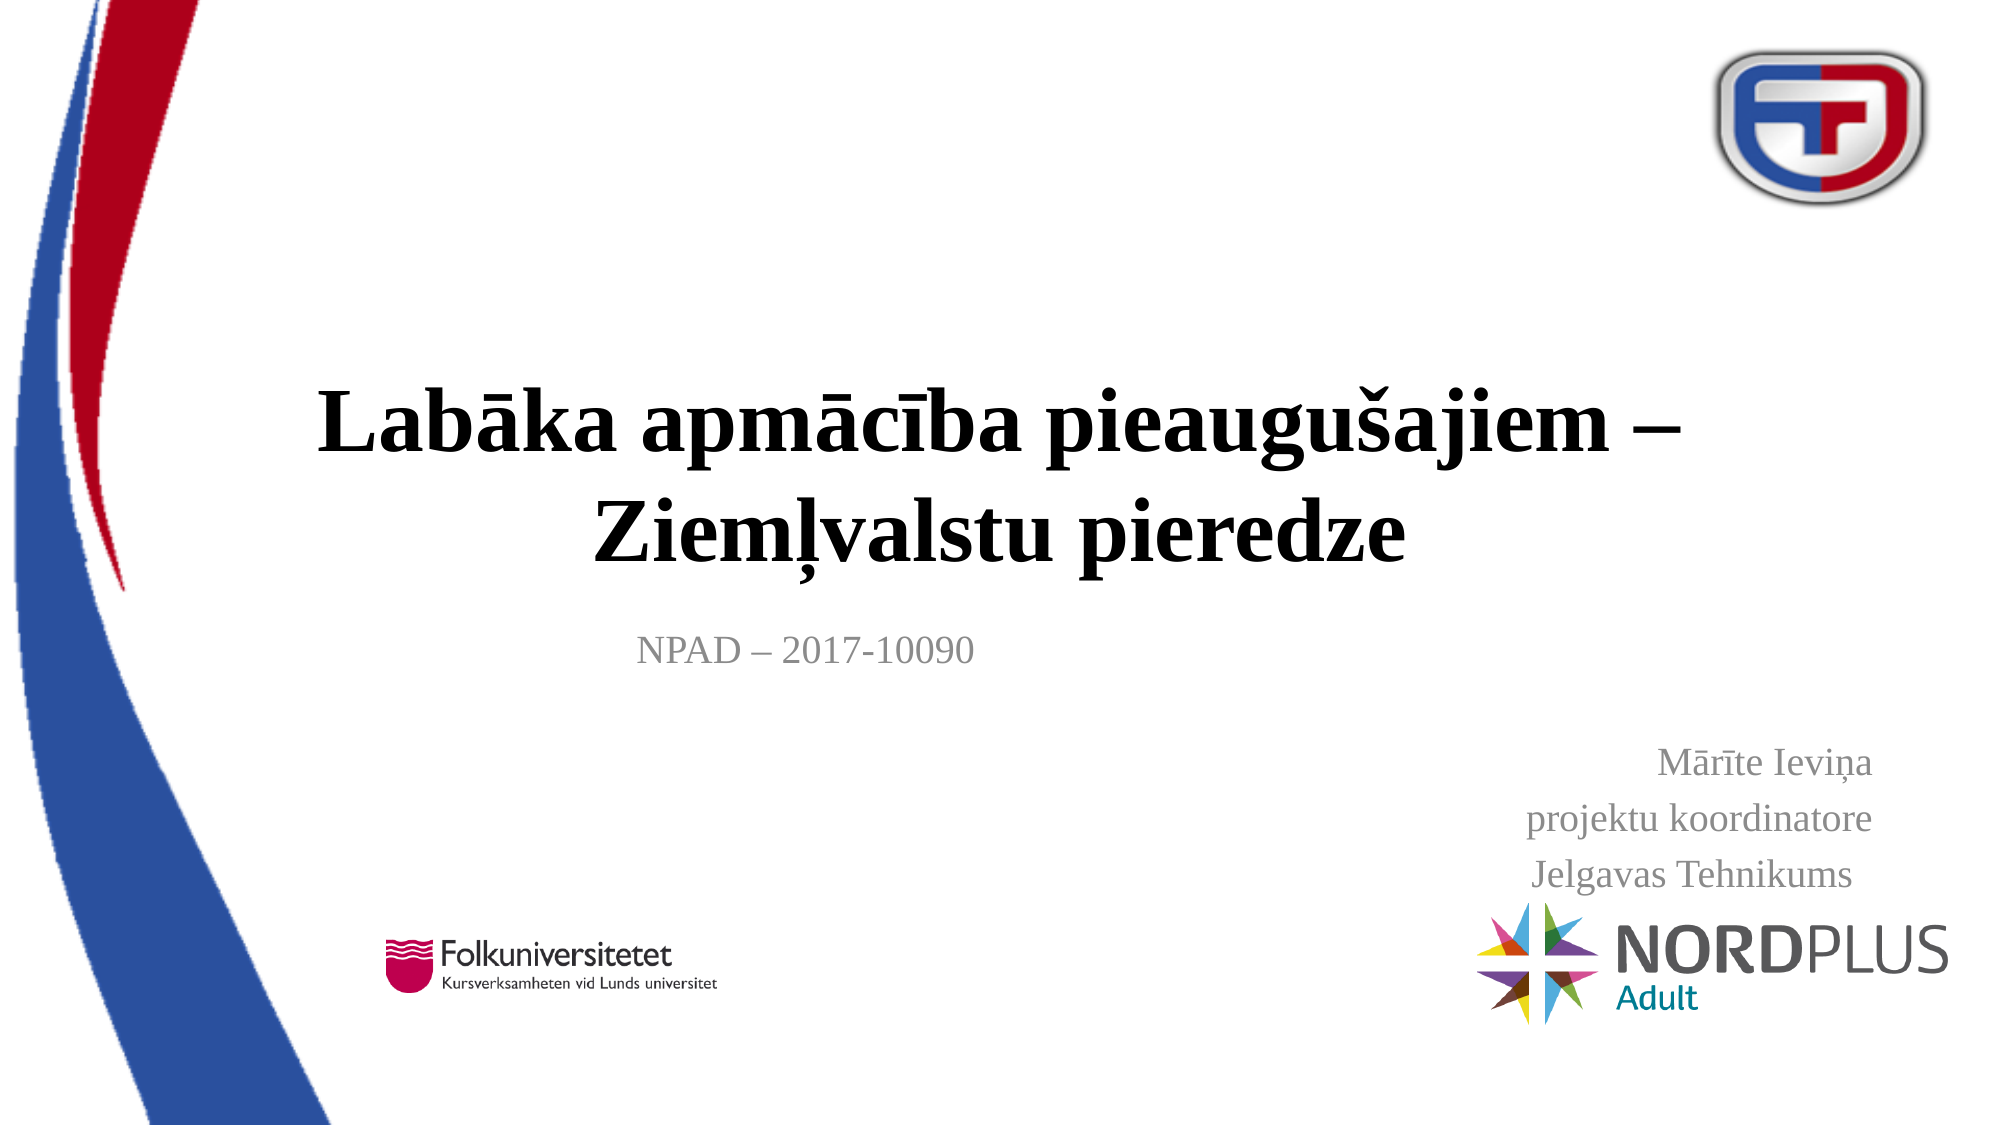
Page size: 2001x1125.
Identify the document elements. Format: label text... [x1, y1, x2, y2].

subtitle NPAD – 2017-10090 Mārīte Ieviņa projektu koordinatore Jelgavas Tehnikums [621, 616, 1888, 904]
picture [0, 0, 2001, 1125]
title Labāka apmācība pieaugušajiem – Ziemļvalstu pieredze [150, 349, 1850, 591]
